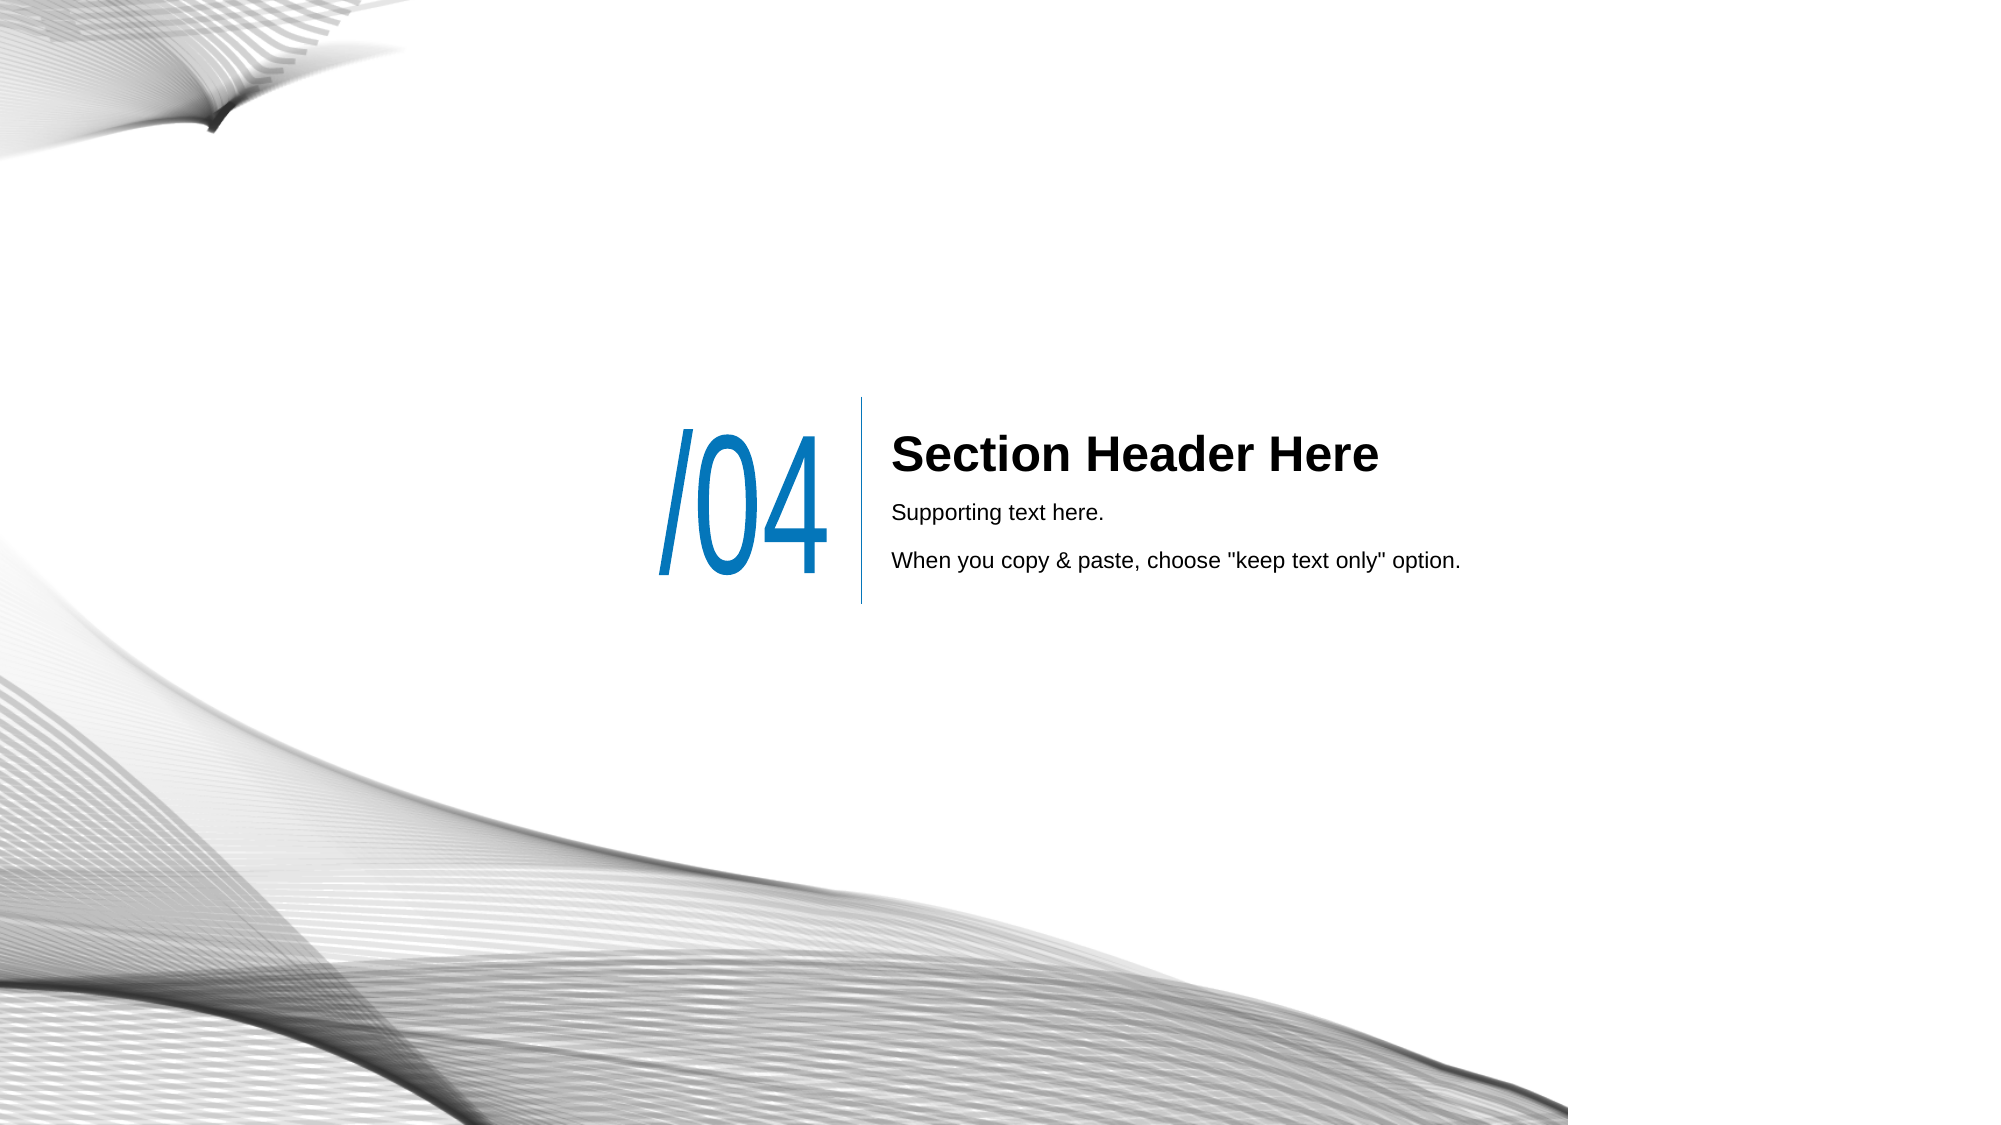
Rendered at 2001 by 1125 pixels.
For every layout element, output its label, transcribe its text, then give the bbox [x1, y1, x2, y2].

list Supporting text here. When you copy & paste, choose "keep text only" option. [876, 490, 1766, 657]
picture [0, 0, 1568, 1125]
title Section Header Here [876, 343, 1765, 490]
